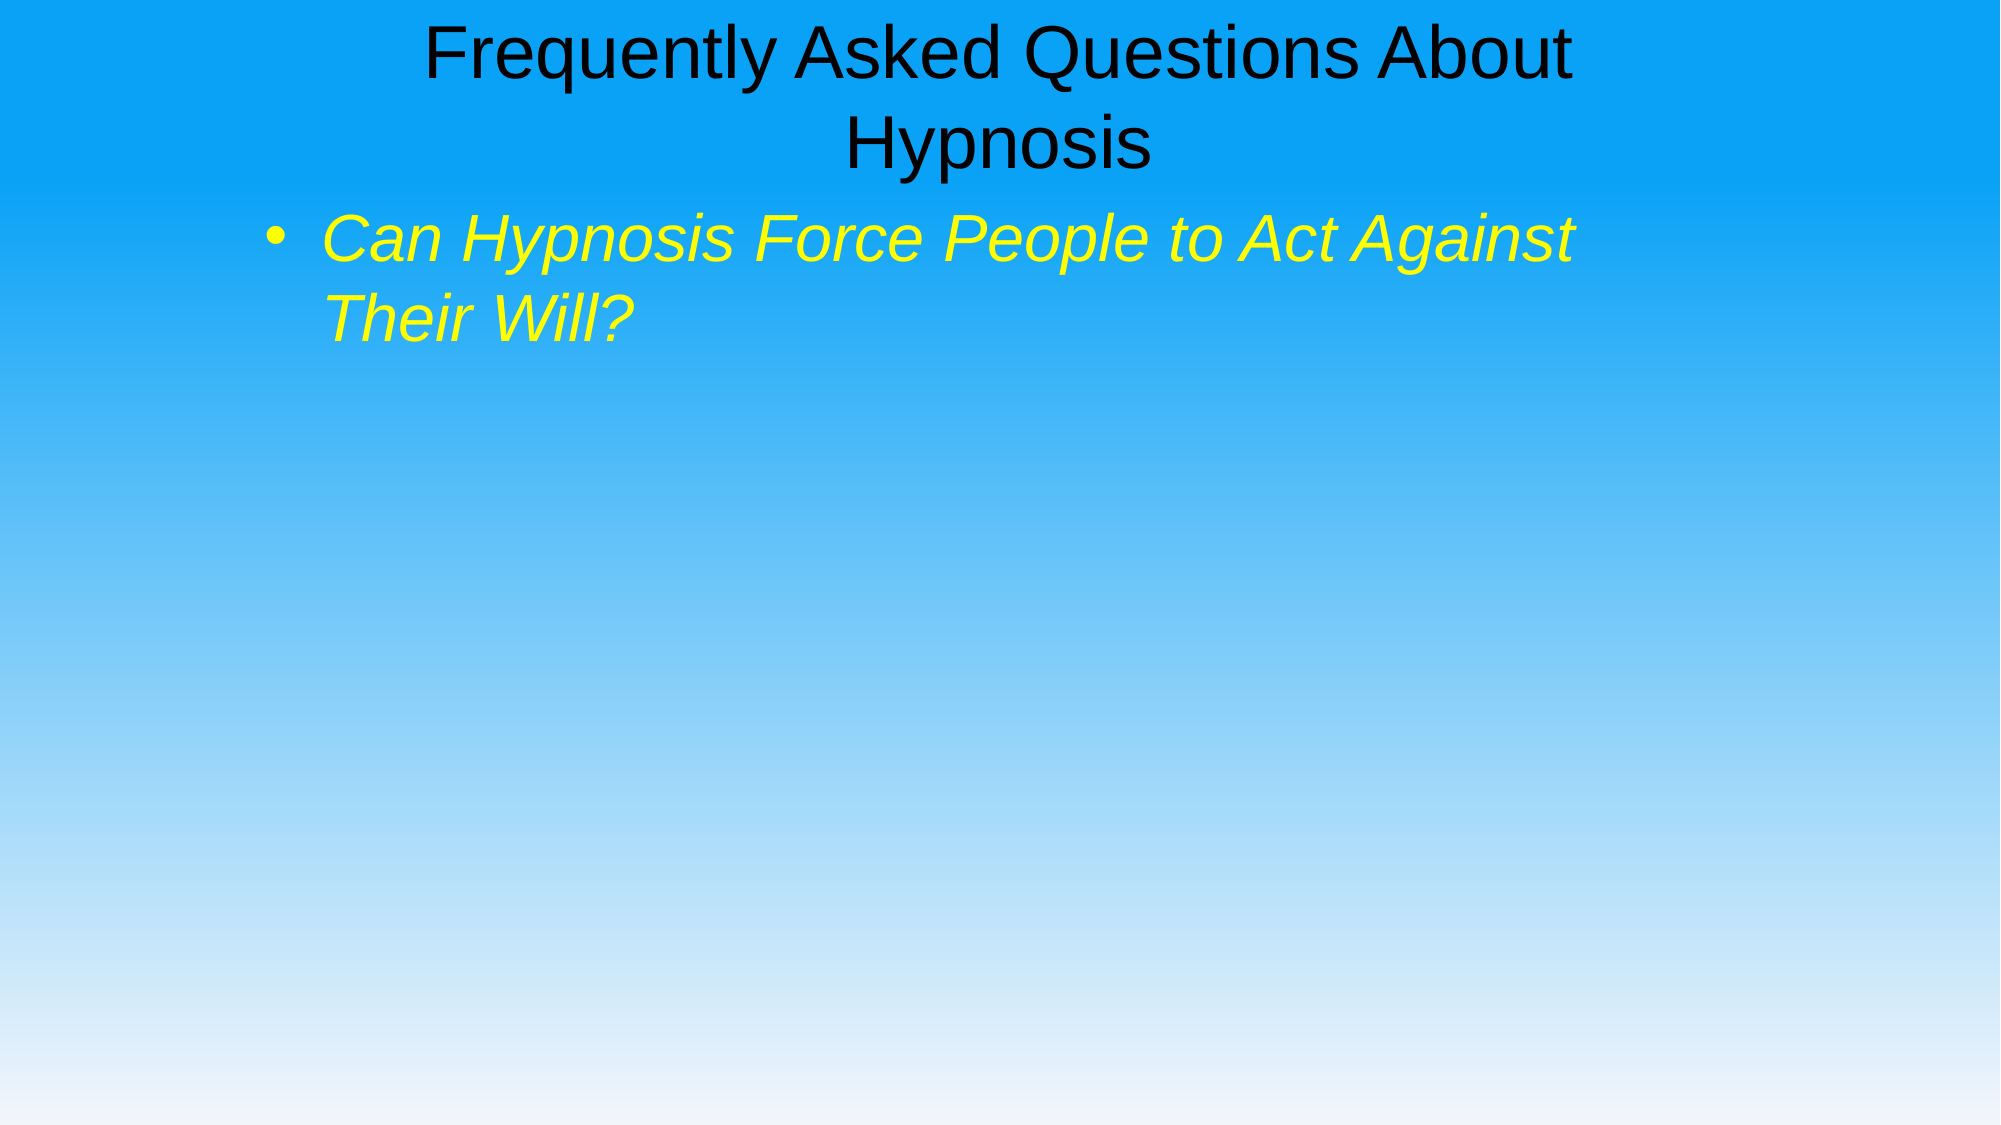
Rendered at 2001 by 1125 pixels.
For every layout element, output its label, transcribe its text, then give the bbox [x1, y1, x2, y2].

text_box Can Hypnosis Force People to Act Against Their Will? [249, 187, 1750, 930]
title Frequently Asked Questions About Hypnosis [248, 0, 1749, 168]
